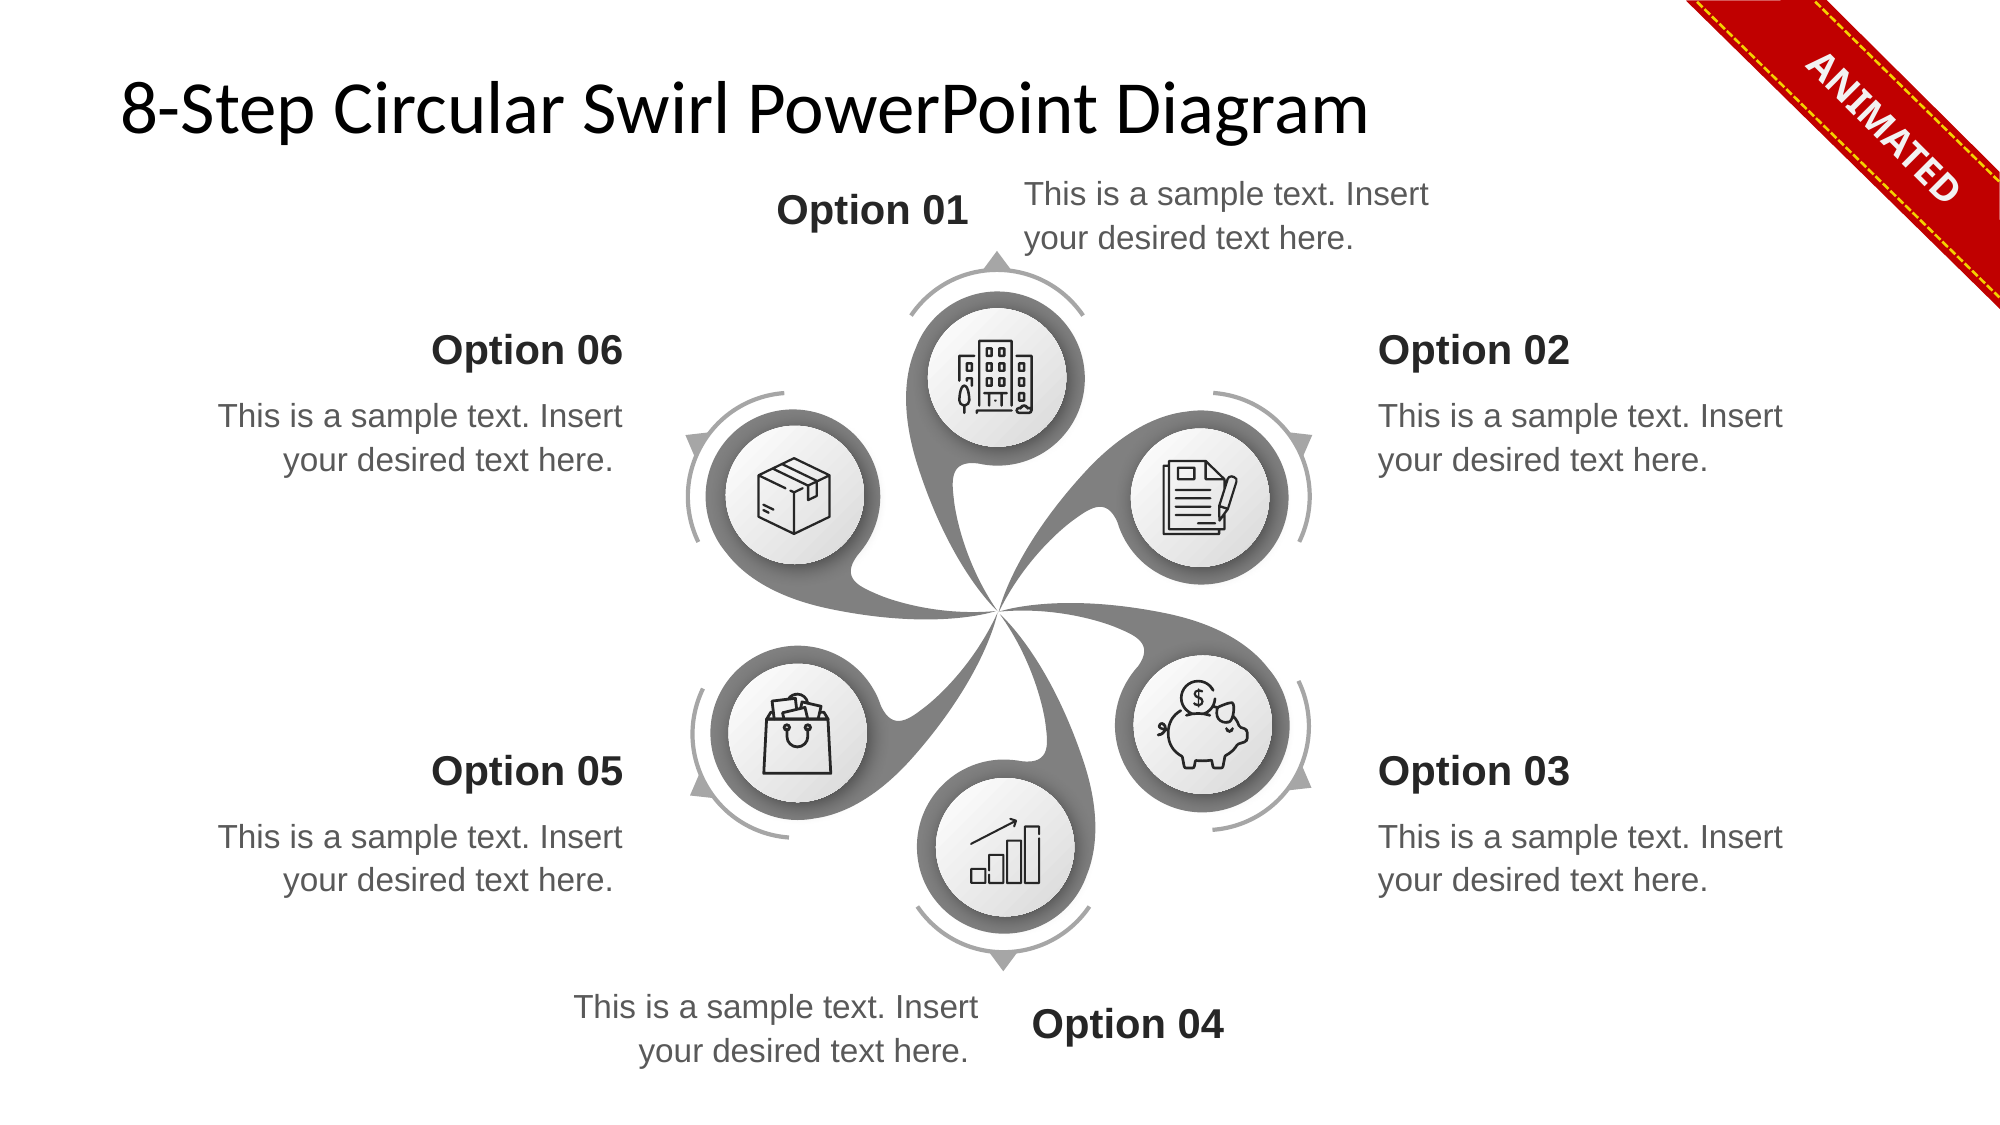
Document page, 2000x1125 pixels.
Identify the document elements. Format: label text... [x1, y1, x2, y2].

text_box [917, 906, 1090, 972]
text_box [526, 973, 1308, 1076]
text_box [196, 314, 624, 484]
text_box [196, 735, 624, 905]
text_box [725, 425, 865, 565]
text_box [627, 418, 800, 484]
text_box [1197, 738, 1370, 805]
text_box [935, 777, 1075, 917]
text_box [693, 160, 1473, 262]
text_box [1197, 418, 1371, 484]
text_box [697, 291, 1302, 935]
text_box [1133, 655, 1273, 794]
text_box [1377, 314, 1839, 484]
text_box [631, 746, 729, 812]
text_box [910, 271, 1084, 316]
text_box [1696, 0, 2000, 341]
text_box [728, 663, 867, 803]
title 8-Step Circular Swirl PowerPoint Diagram [99, 45, 1691, 162]
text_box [927, 308, 1067, 447]
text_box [1130, 428, 1270, 568]
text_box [1377, 735, 1839, 905]
